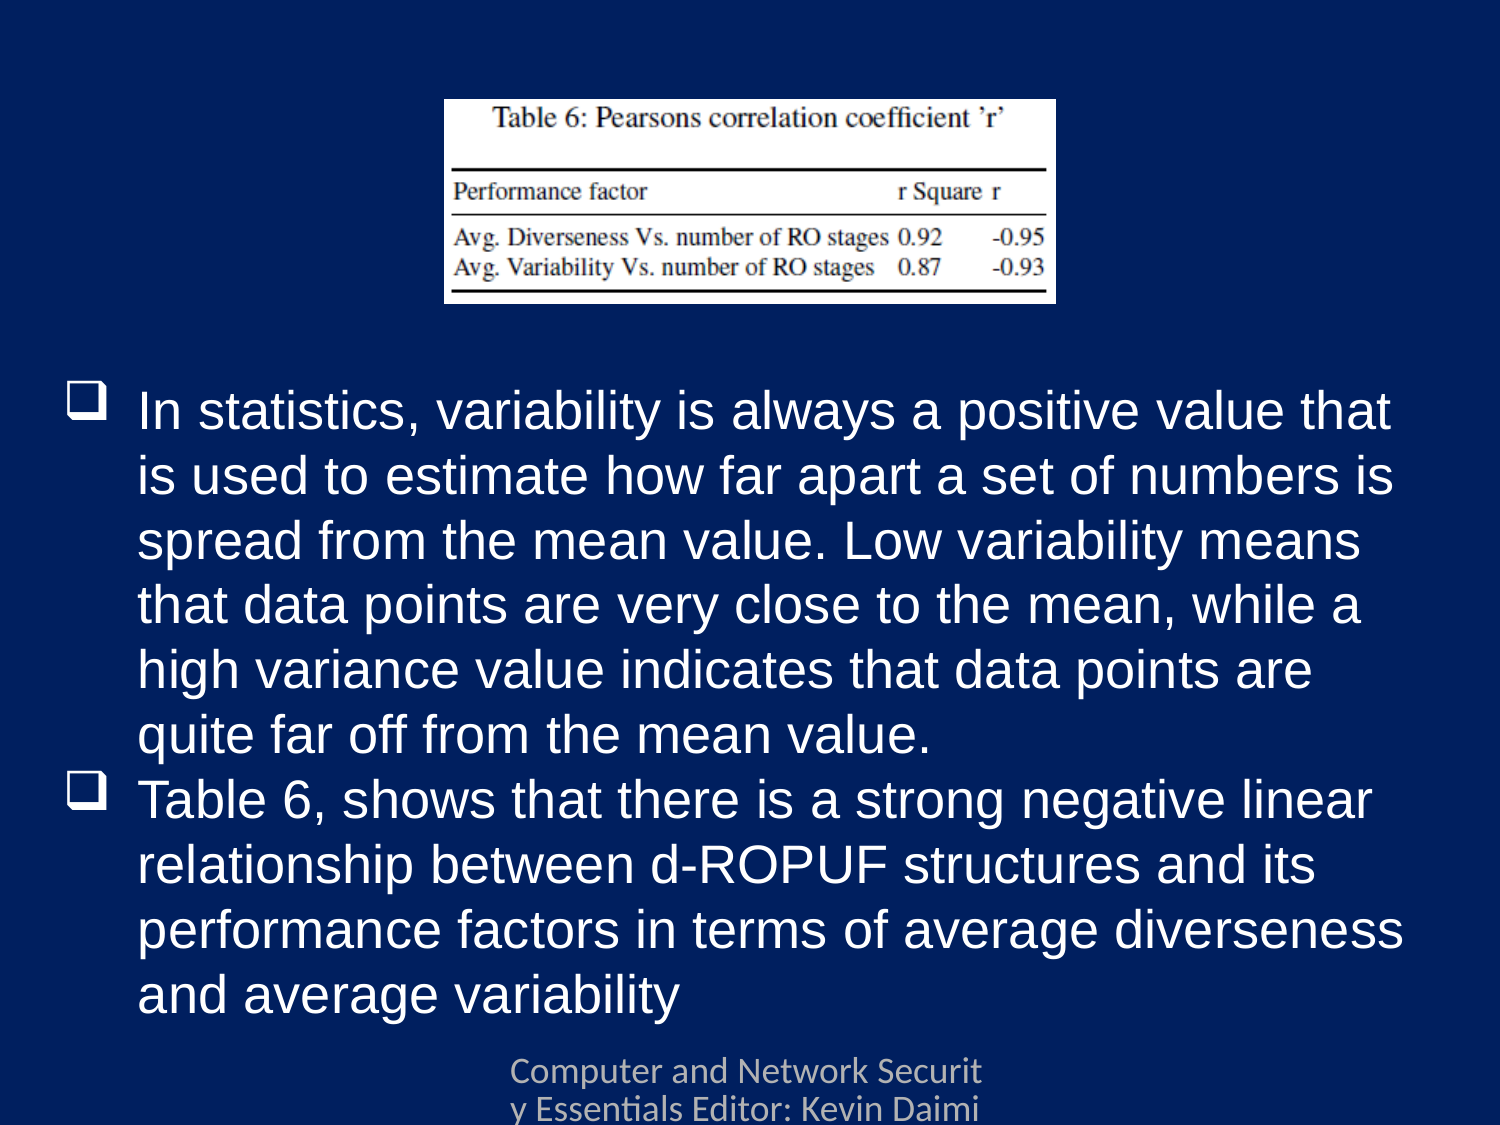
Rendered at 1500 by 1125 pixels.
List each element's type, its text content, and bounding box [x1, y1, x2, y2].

footer Computer and Network Security Essentials Editor: Kevin Daimi Associate Editors: Guillermo Francia, Levent Ertaul, Luis H. Encinas, Eman El-Sheikh Published by Springer [510, 1046, 990, 1103]
list In statistics, variability is always a positive value that is used to estimate how far apart a set of numbers is spread from the mean value. Low variability means that data points are very close to the mean, while a high variance value indicates that data points are quite far off from the mean value. Table 6, shows that there is a strong negative linear relationship between d-ROPUF structures and its performance factors in terms of average diverseness and average variability [62, 375, 1437, 1032]
picture [444, 99, 1056, 304]
